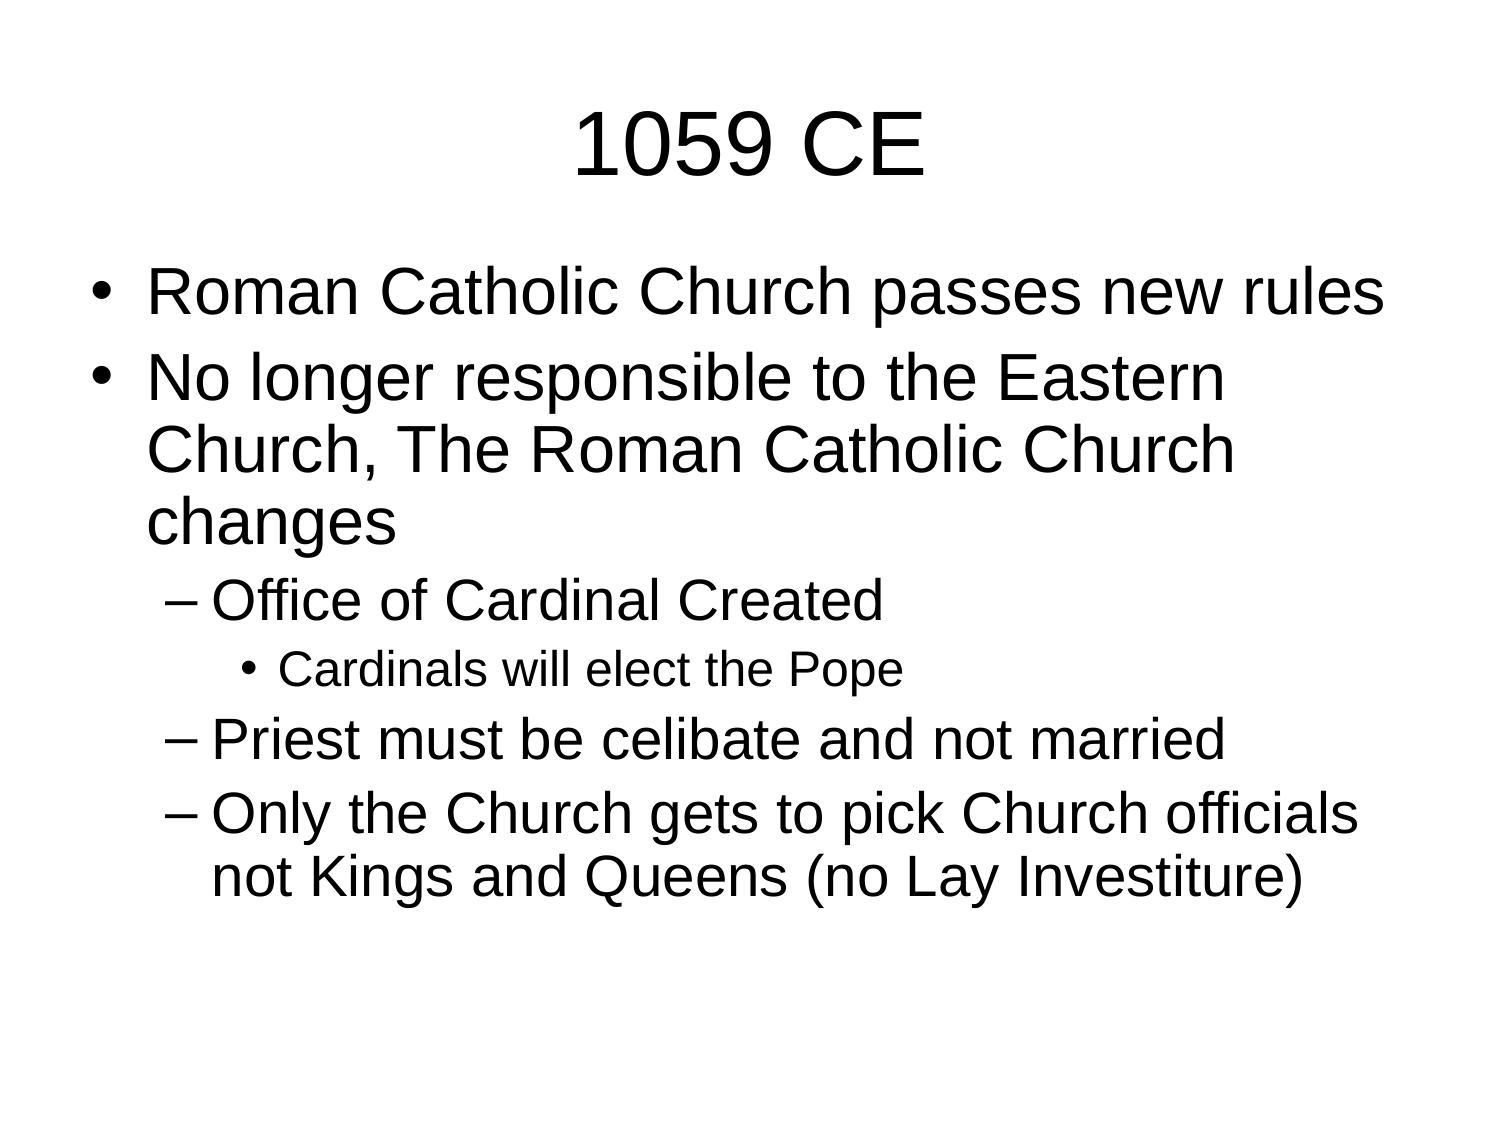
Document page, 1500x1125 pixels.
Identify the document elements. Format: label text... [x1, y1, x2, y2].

list Roman Catholic Church passes new rules No longer responsible to the Eastern Church, The Roman Catholic Church changes Office of Cardinal Created Cardinals will elect the Pope Priest must be celibate and not married Only the Church gets to pick Church officials not Kings and Queens (no Lay Investiture) [75, 249, 1425, 993]
title 1059 CE [75, 45, 1425, 233]
